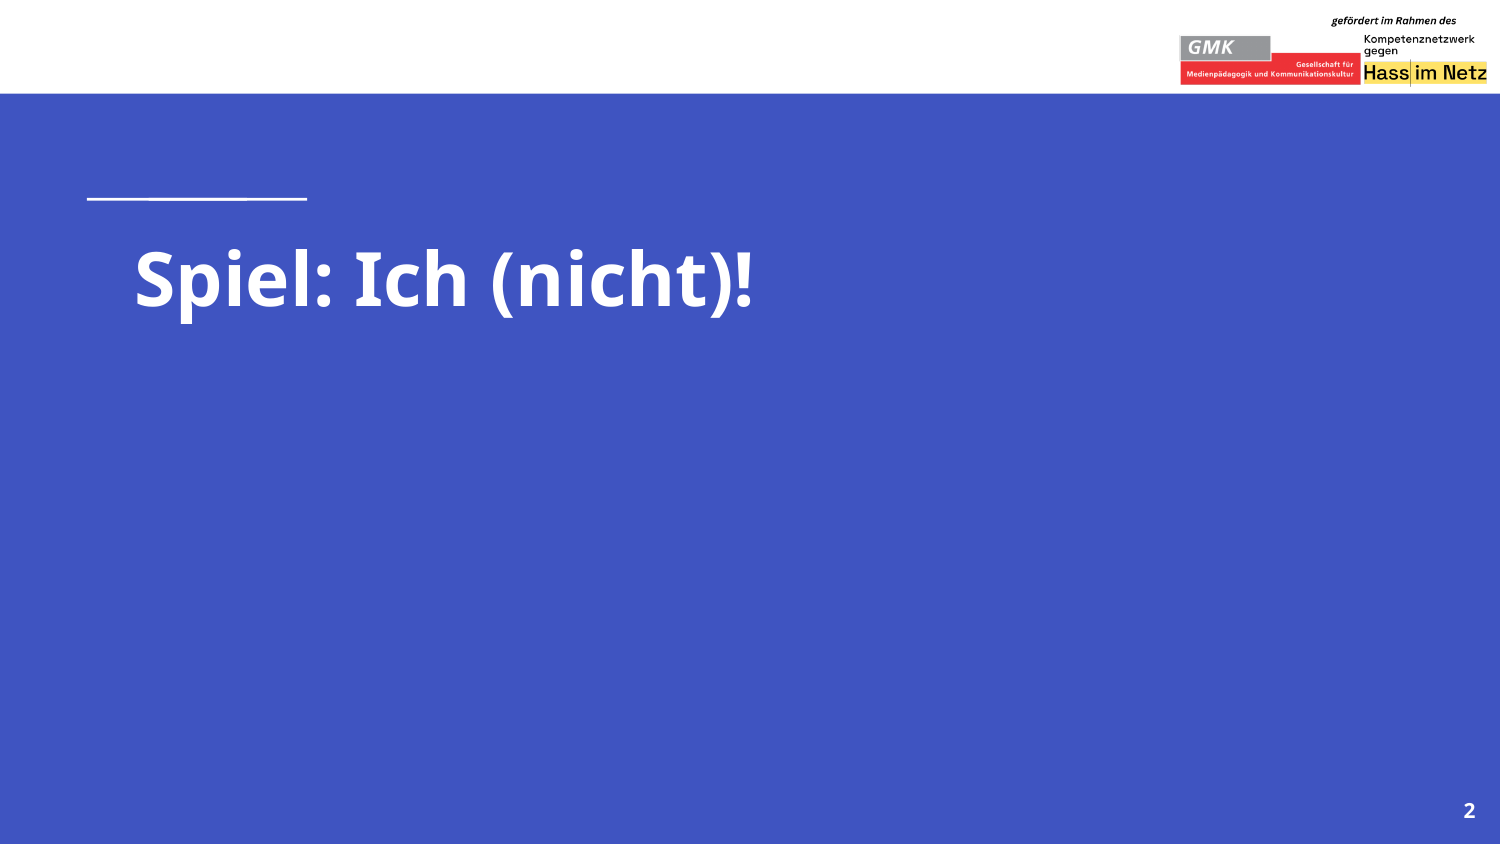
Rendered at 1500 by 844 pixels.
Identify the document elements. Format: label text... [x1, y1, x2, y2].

picture [1177, 0, 1491, 94]
title Spiel: Ich (nicht)! [119, 216, 1381, 466]
slide_number 2 [1400, 779, 1491, 844]
